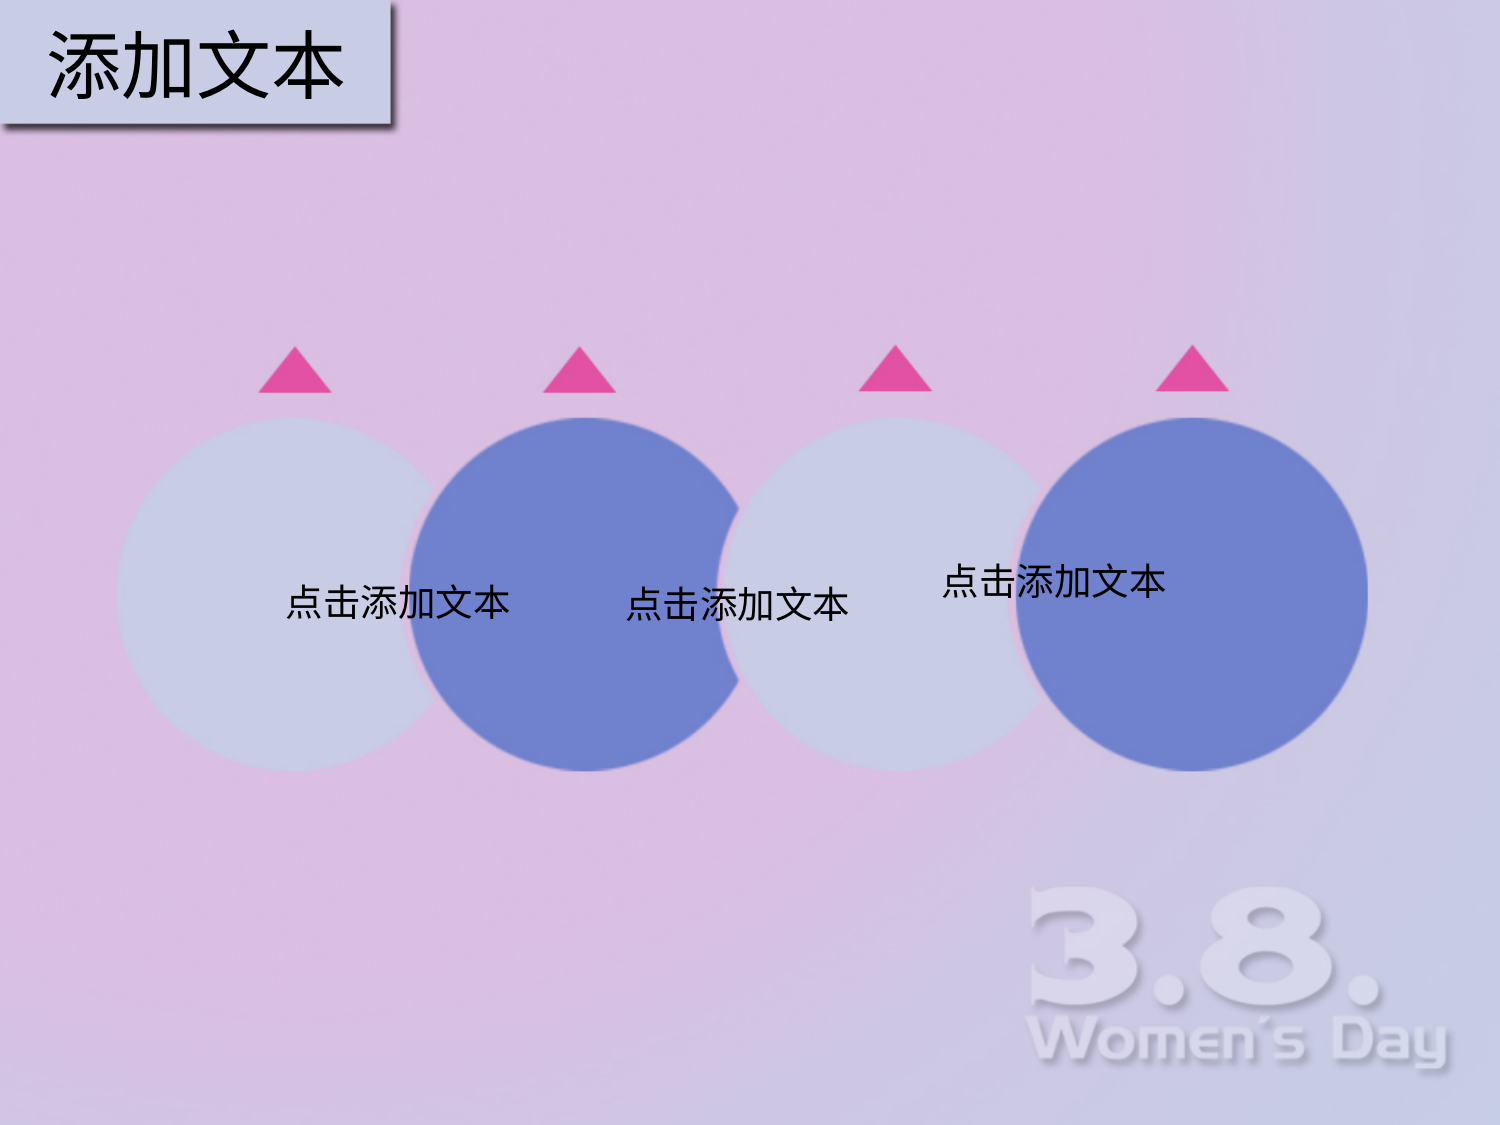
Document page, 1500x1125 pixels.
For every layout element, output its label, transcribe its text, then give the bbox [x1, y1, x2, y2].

text_box 点击添加文本 [610, 574, 866, 634]
text_box 点击添加文本 [927, 550, 1182, 611]
text_box 点击添加文本 [270, 572, 526, 632]
picture [0, 0, 1500, 1125]
text_box 添加文本 [31, 11, 362, 117]
